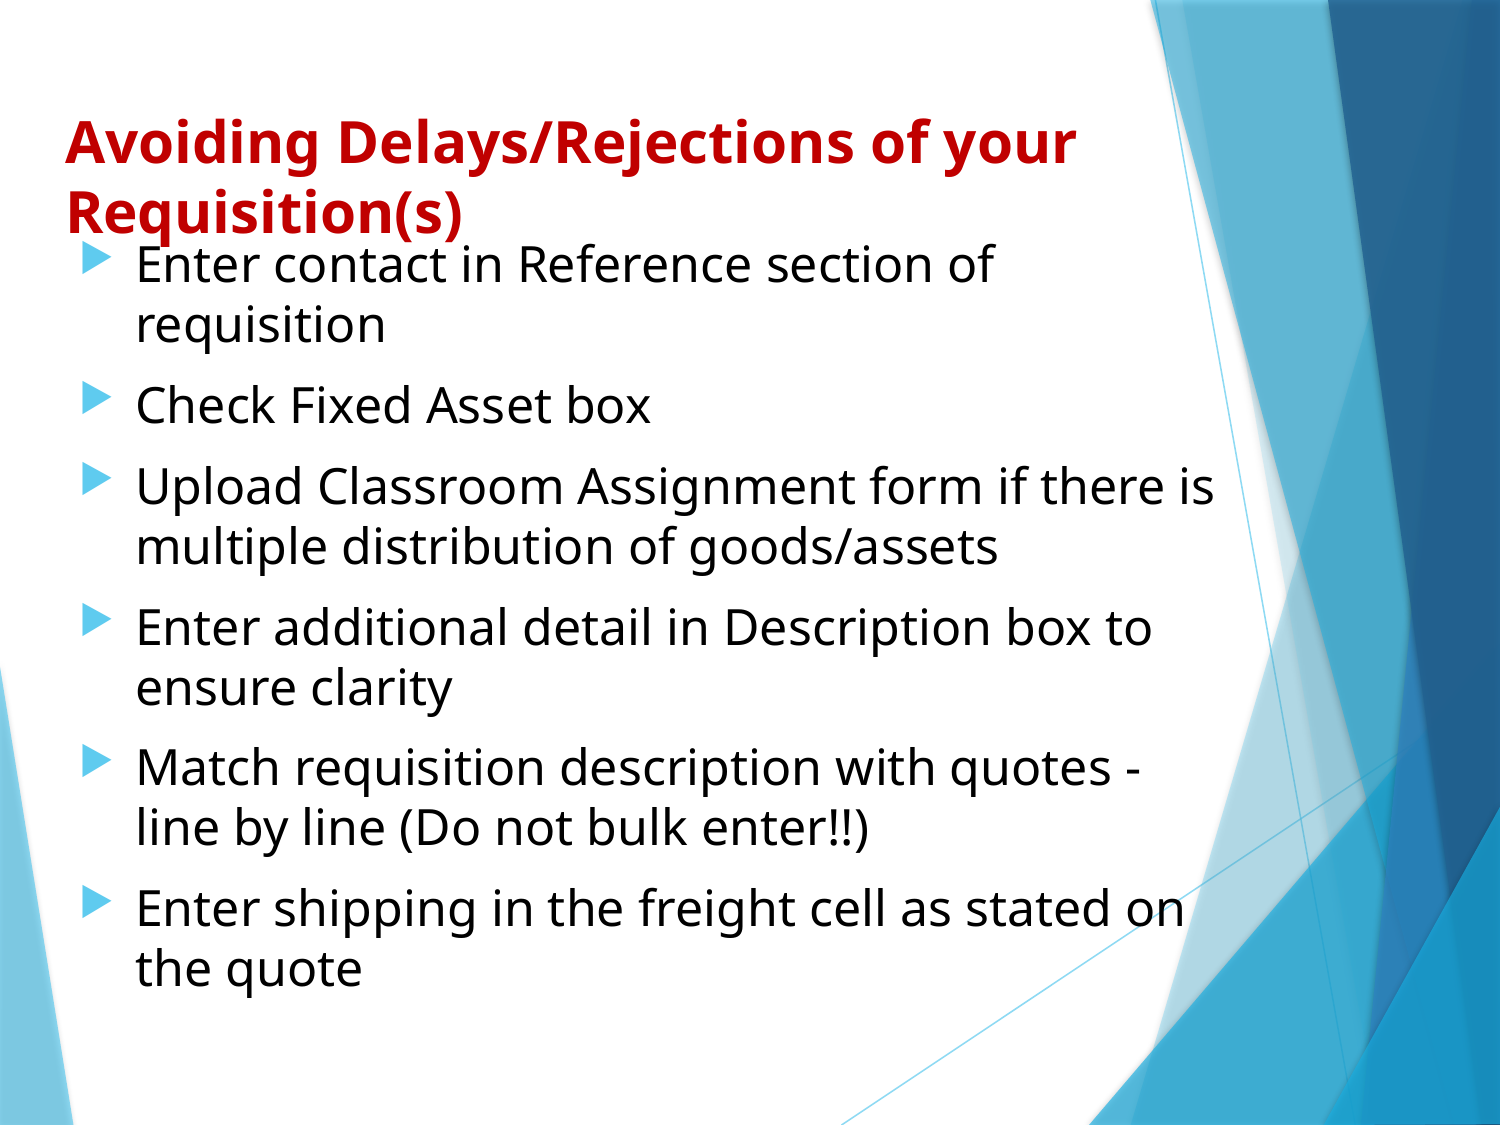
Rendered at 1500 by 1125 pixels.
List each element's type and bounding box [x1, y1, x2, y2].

list [63, 224, 1252, 413]
title [50, 98, 1438, 223]
